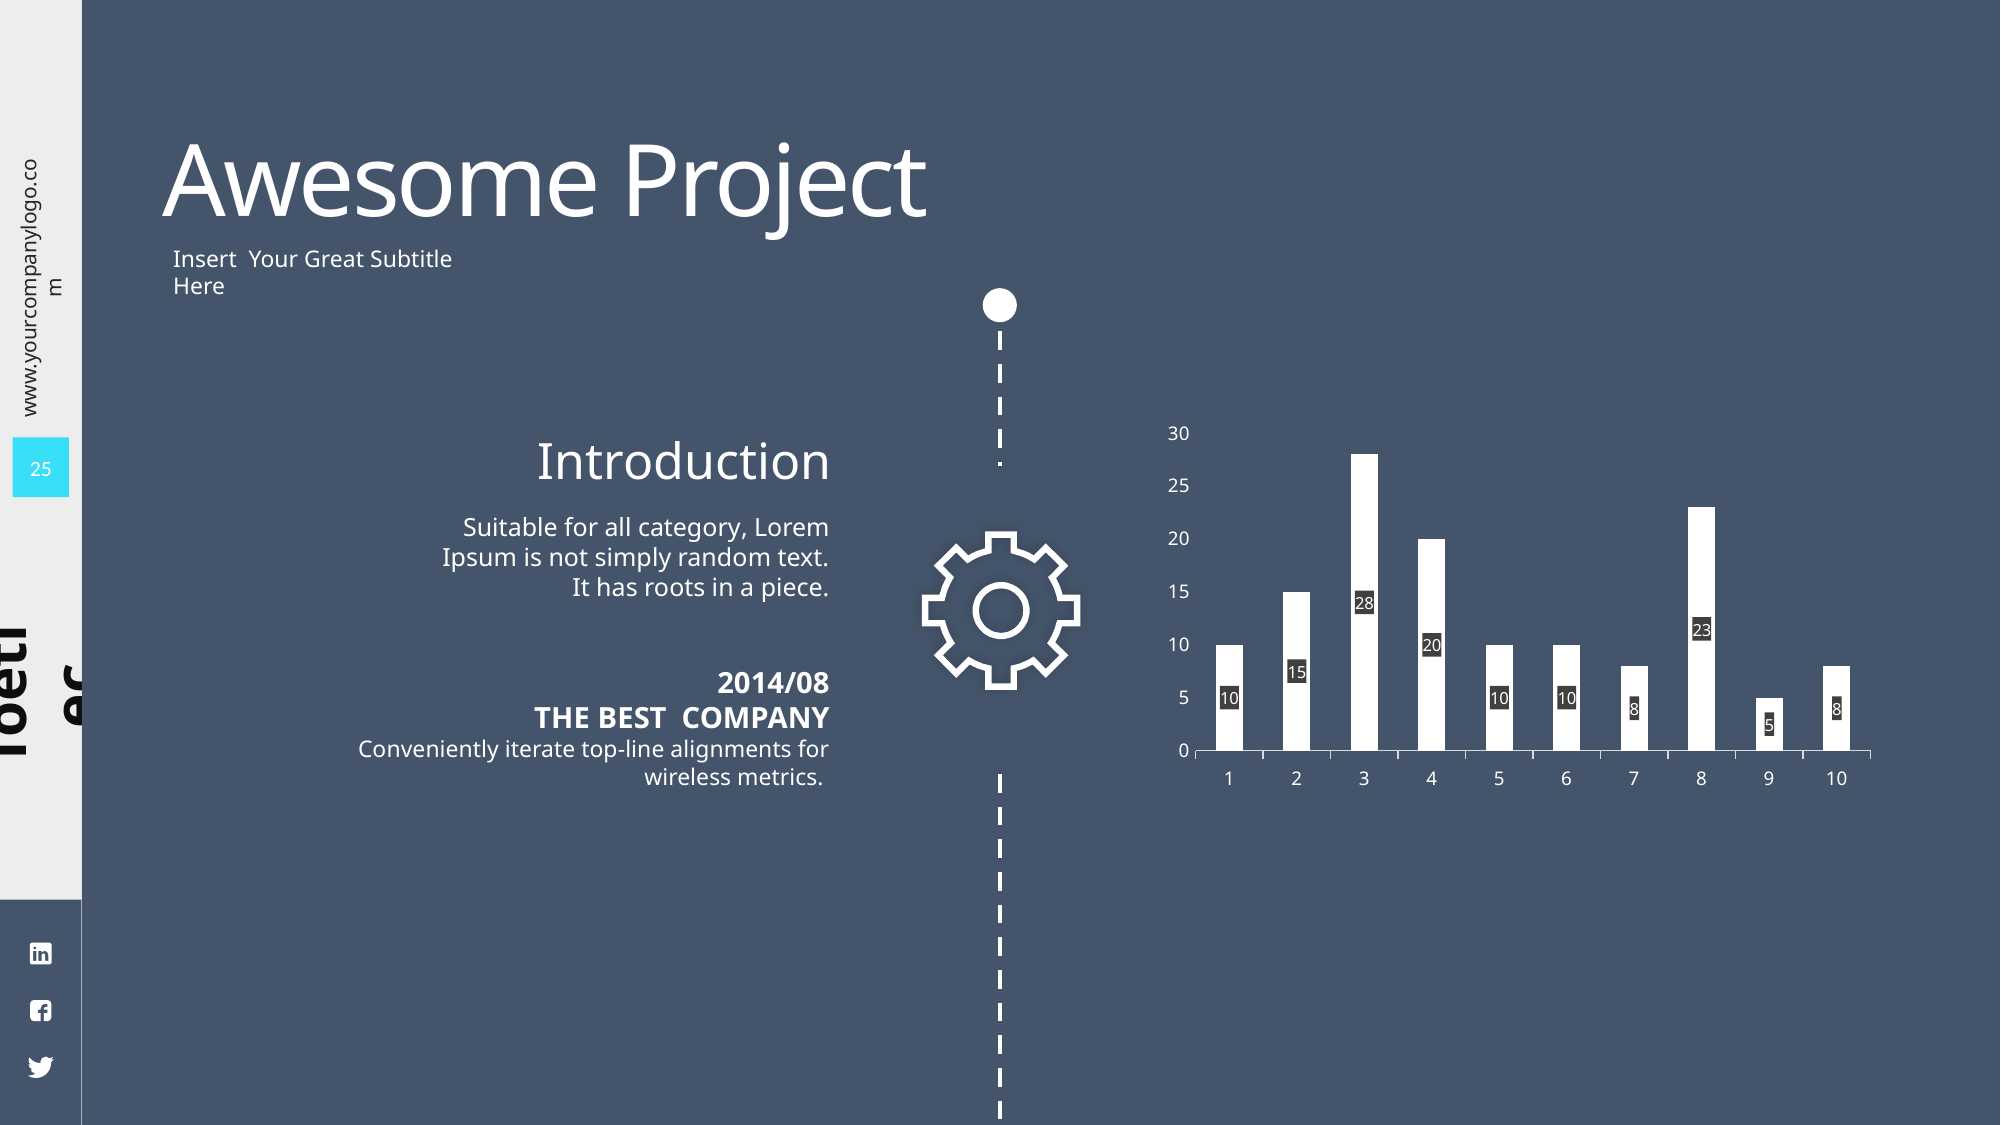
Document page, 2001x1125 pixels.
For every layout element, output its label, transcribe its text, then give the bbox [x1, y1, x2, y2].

slide_number 25 [12, 437, 69, 498]
picture [81, 0, 2000, 1125]
chart [1153, 411, 1886, 800]
